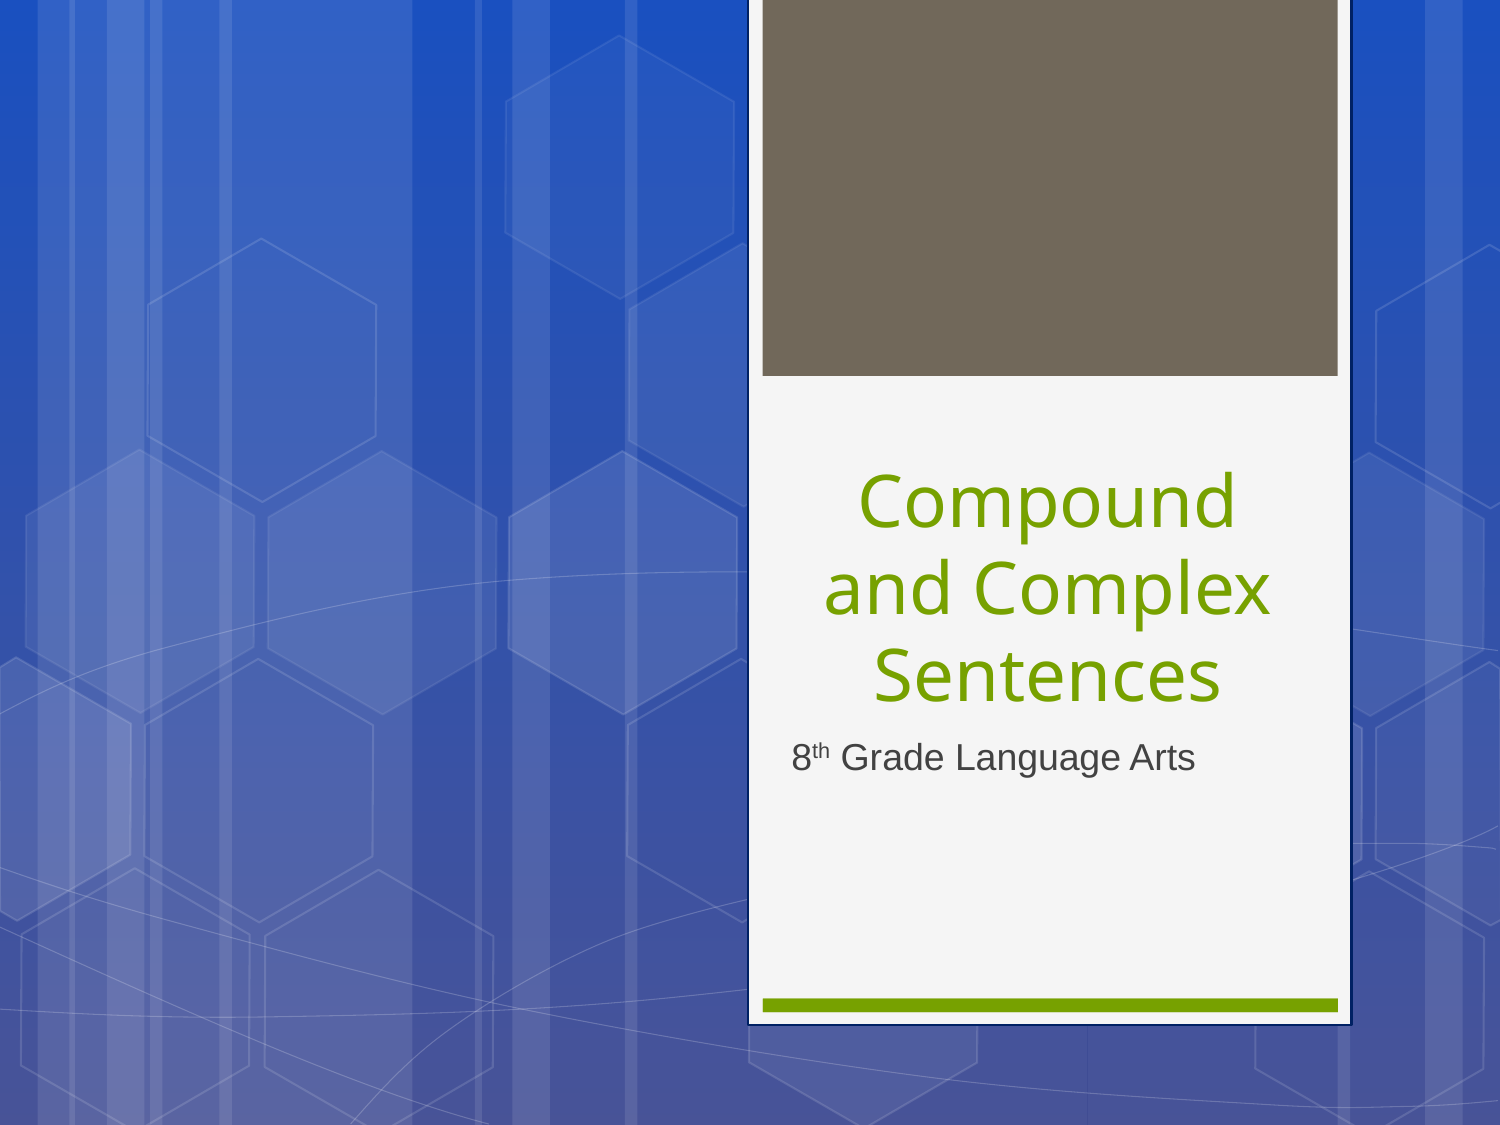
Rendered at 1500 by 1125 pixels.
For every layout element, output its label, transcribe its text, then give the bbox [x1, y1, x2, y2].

title Compound and Complex Sentences [776, 444, 1320, 724]
subtitle 8th Grade Language Arts [776, 725, 1320, 933]
